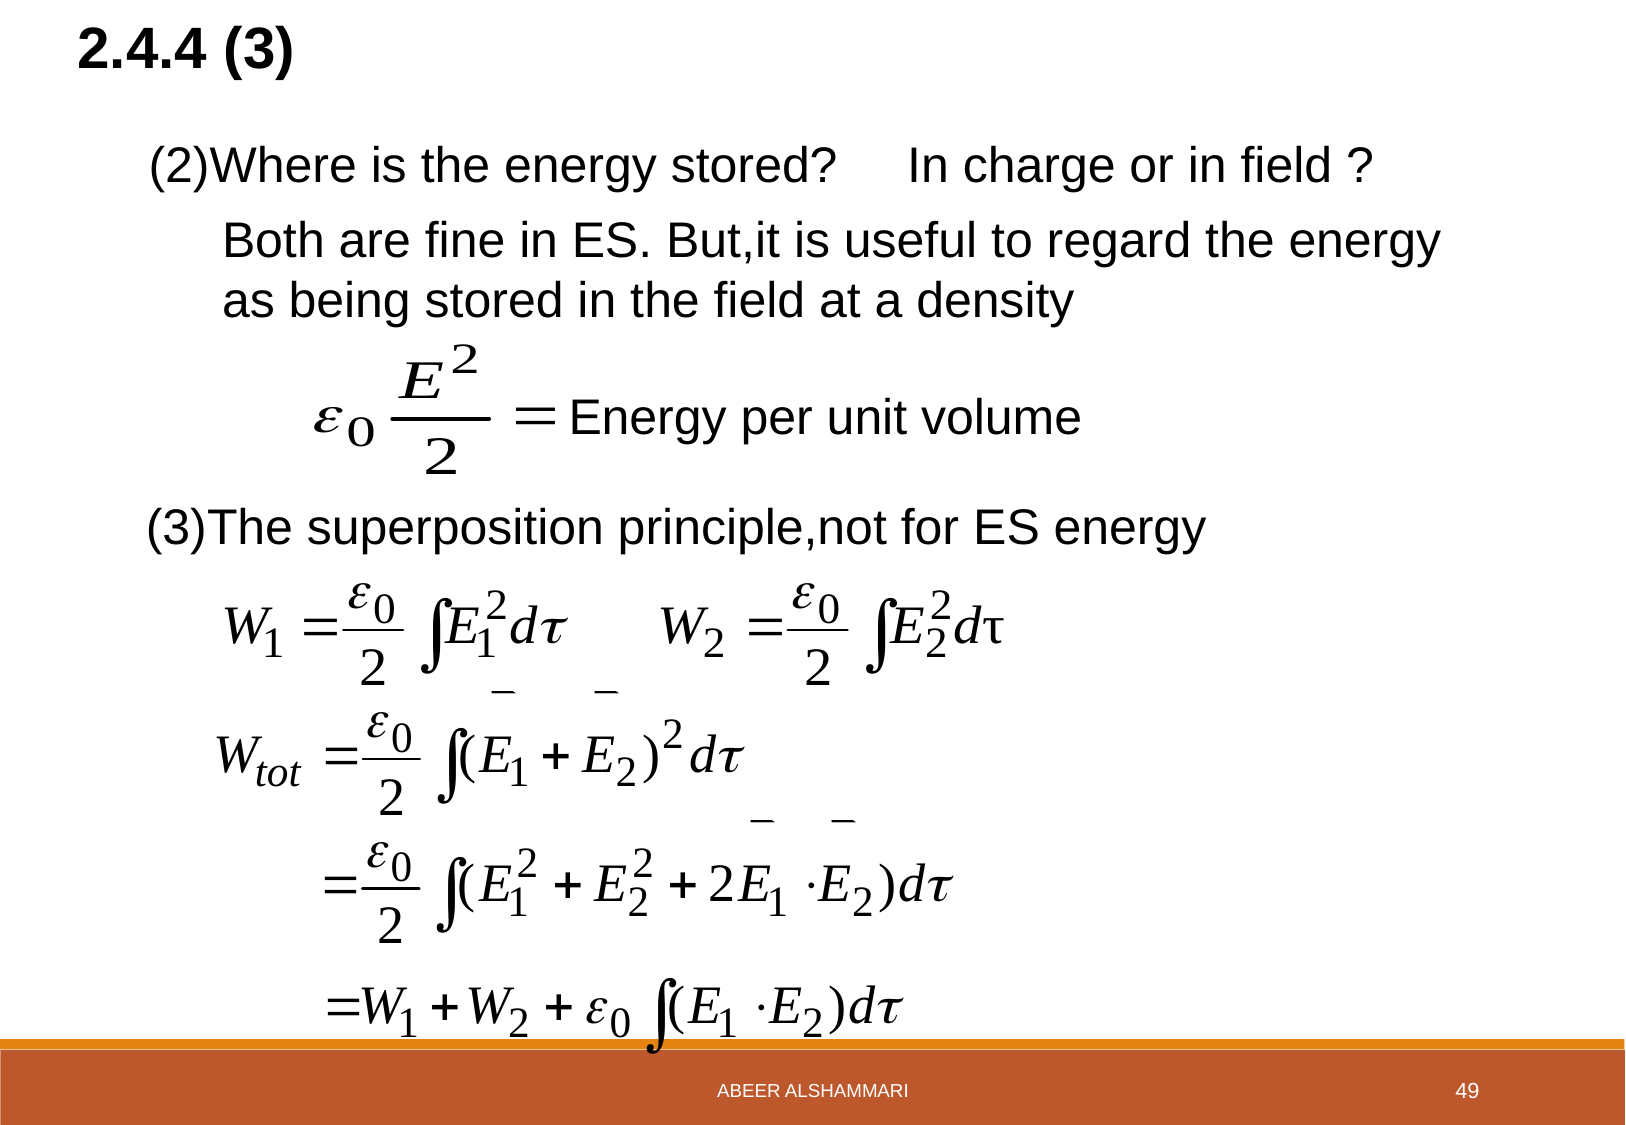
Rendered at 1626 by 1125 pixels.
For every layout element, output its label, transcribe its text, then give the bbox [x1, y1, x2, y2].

text_box (3)The superposition principle,not for ES energy [131, 487, 1223, 563]
text_box (2)Where is the energy stored? In charge or in field ? [105, 124, 1390, 200]
text_box Both are fine in ES. But,it is useful to regard the energy as being stored in the field at a density [193, 199, 1472, 335]
text_box 2.4.4 (3) [62, 2, 311, 88]
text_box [223, 561, 1010, 692]
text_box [214, 690, 961, 1056]
slide_number 49 [1319, 1059, 1495, 1120]
footer Abeer Alshammari [491, 1059, 1135, 1120]
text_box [307, 335, 1102, 481]
